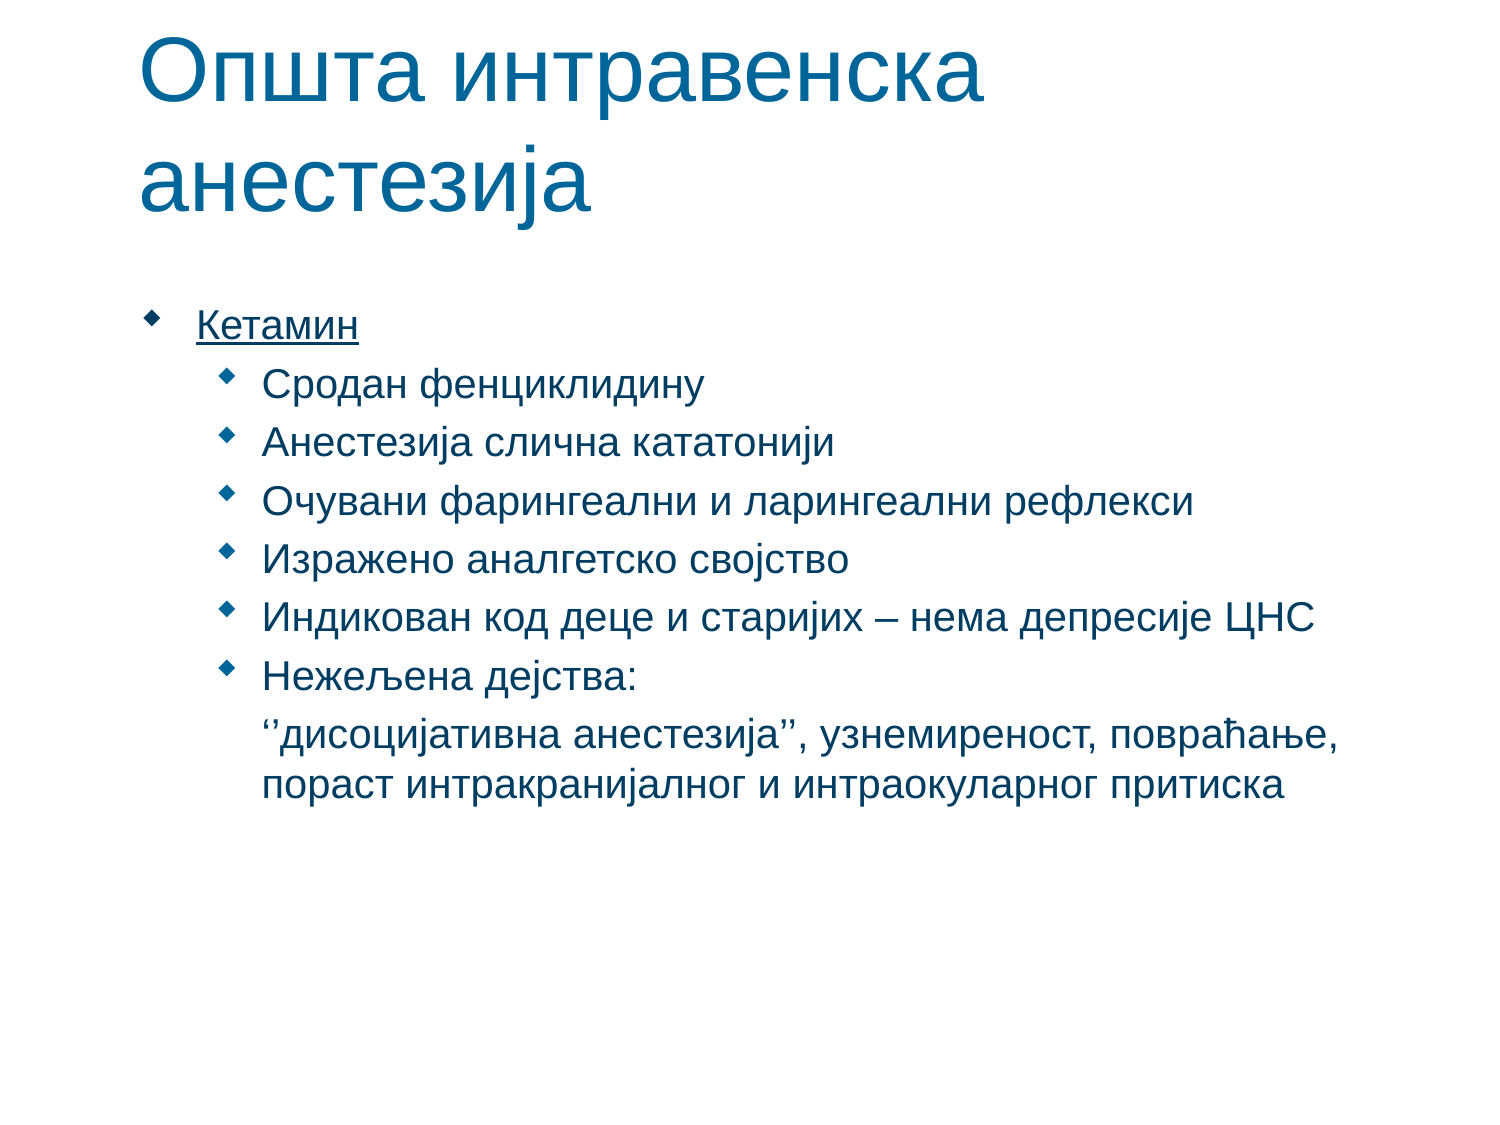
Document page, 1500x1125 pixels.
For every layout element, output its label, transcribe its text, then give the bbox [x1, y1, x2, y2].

title Општа интравенска анестезија [123, 49, 1400, 238]
list Кетамин Сродан фенциклидину Анестезија слична кататонији Очувани фарингеални и ларингеални рефлекси Изражено аналгетско својство Индикован код деце и старијих – нема депресије ЦНС Нежељена дејства: ‘’дисоцијативна анестезија’’, узнемиреност, повраћање, пораст интракранијалног и интраокуларног притиска [124, 290, 1400, 1026]
